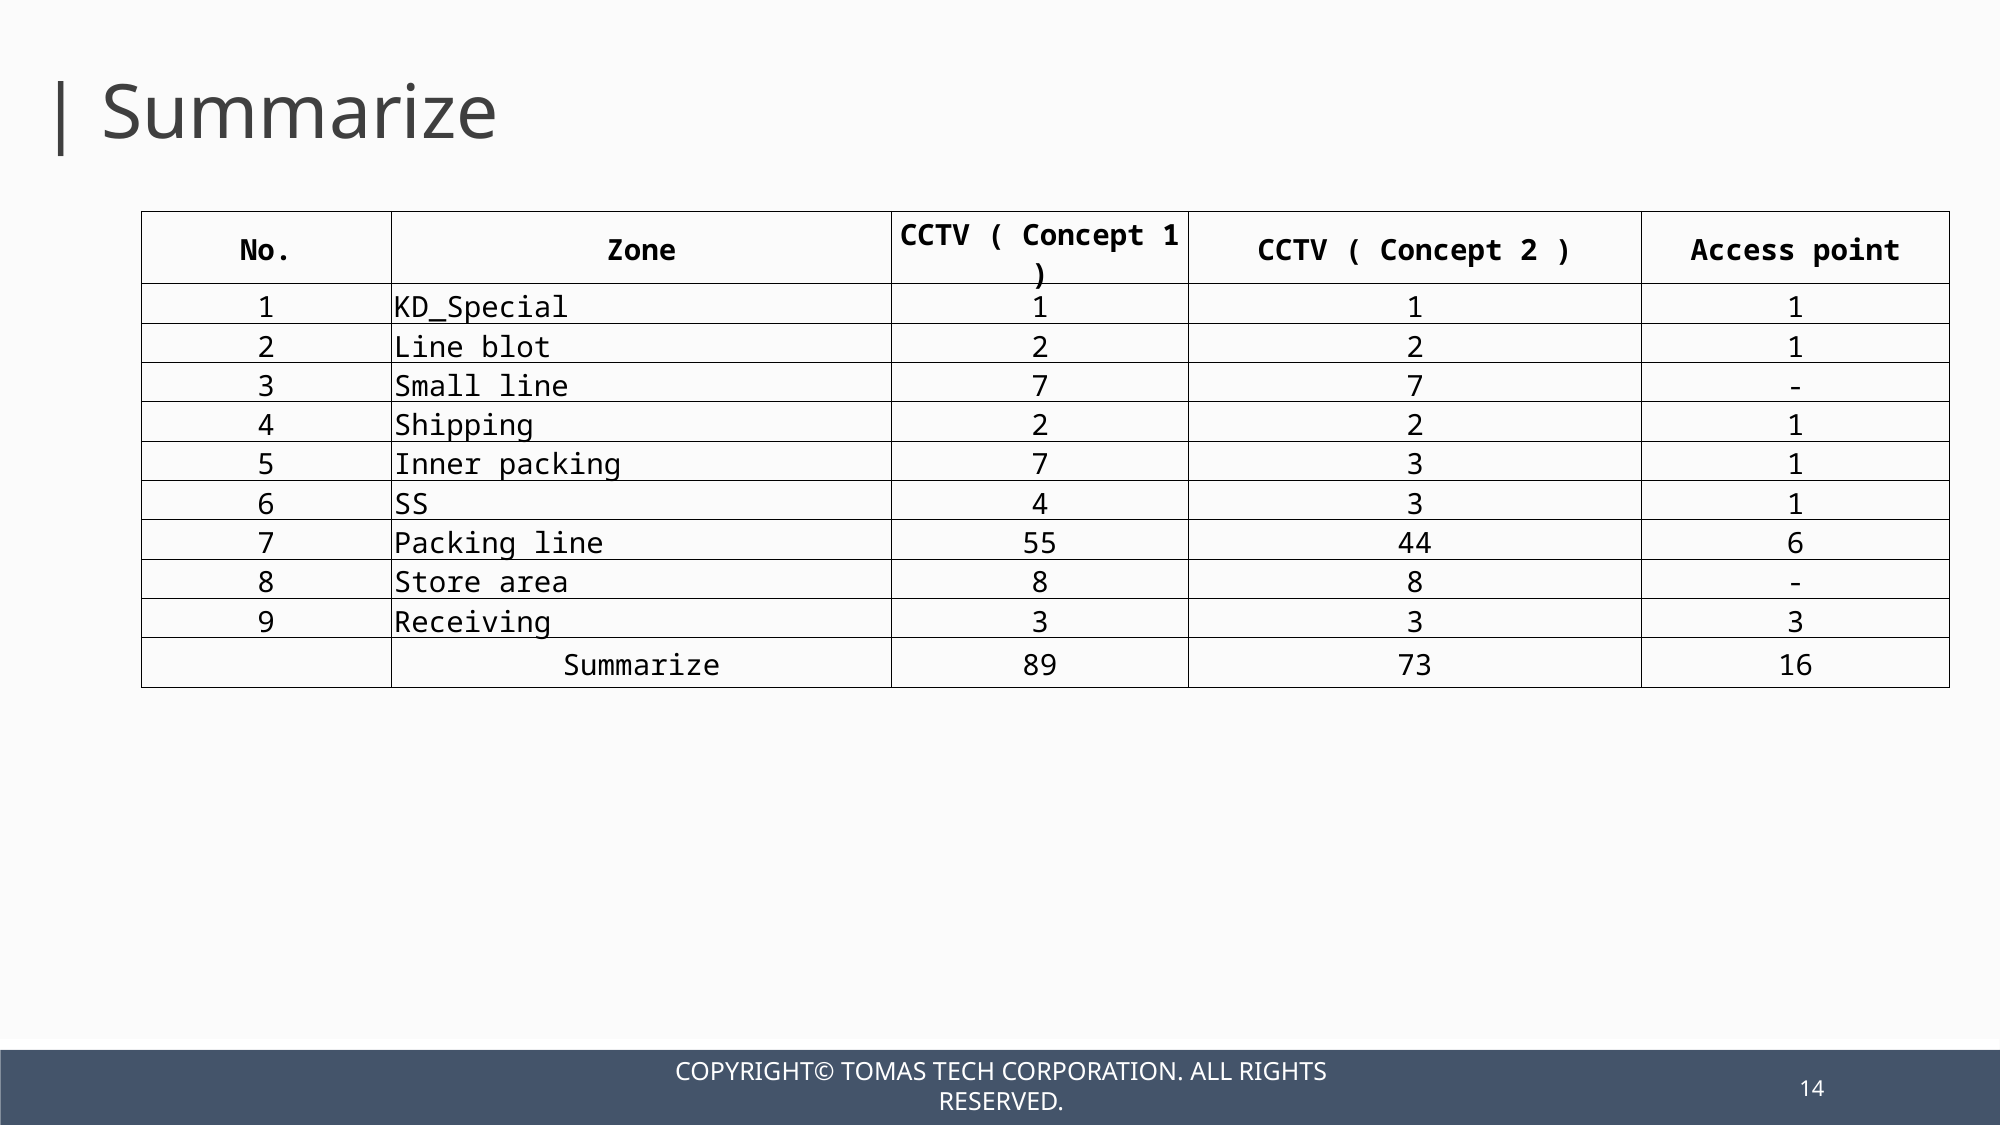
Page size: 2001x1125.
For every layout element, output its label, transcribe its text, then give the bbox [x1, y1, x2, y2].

table_cell 7 [1189, 363, 1641, 401]
table_cell 8 [892, 560, 1188, 598]
table_cell 55 [892, 520, 1188, 559]
table_cell - [1642, 560, 1949, 598]
text_box | Summarize [25, 56, 514, 161]
table_cell 6 [1642, 520, 1949, 559]
table_cell 5 [142, 442, 391, 480]
table_cell - [1642, 363, 1949, 401]
table_cell 16 [1642, 638, 1949, 687]
table_cell [142, 638, 391, 687]
table_cell 1 [1642, 402, 1949, 441]
slide_number 14 [1624, 1059, 1840, 1120]
table_cell 3 [142, 363, 391, 401]
table_cell 1 [1189, 284, 1641, 323]
table_cell Line blot [392, 324, 891, 362]
table_cell KD_Special [392, 284, 891, 323]
table_header CCTV ( Concept 2 ) [1189, 212, 1641, 283]
table_cell 2 [142, 324, 391, 362]
table_cell 8 [1189, 560, 1641, 598]
table_cell 3 [1189, 481, 1641, 519]
table_cell 7 [142, 520, 391, 559]
table_cell 44 [1189, 520, 1641, 559]
table_header Access point [1642, 212, 1949, 283]
table_cell 6 [142, 481, 391, 519]
table_cell 3 [1189, 599, 1641, 637]
table_cell 1 [1642, 284, 1949, 323]
table_cell 4 [142, 402, 391, 441]
table_cell 1 [1642, 442, 1949, 480]
table_cell 89 [892, 638, 1188, 687]
table_header CCTV ( Concept 1 ) [892, 212, 1188, 283]
table_cell Inner packing [392, 442, 891, 480]
table_cell 2 [1189, 324, 1641, 362]
footer Copyright© TOMAS TECH CORPORATION. All rights reserved. [606, 1055, 1398, 1116]
table_cell 2 [892, 324, 1188, 362]
table_header Zone [392, 212, 891, 283]
table_cell SS [392, 481, 891, 519]
table_cell 73 [1189, 638, 1641, 687]
table_cell 7 [892, 363, 1188, 401]
table_cell 2 [1189, 402, 1641, 441]
table_cell Shipping [392, 402, 891, 441]
table_cell 1 [1642, 324, 1949, 362]
table_cell 4 [892, 481, 1188, 519]
table_cell Store area [392, 560, 891, 598]
table_cell 7 [892, 442, 1188, 480]
table_header No. [142, 212, 391, 283]
table_cell Small line [392, 363, 891, 401]
table_cell 1 [892, 284, 1188, 323]
table_cell Summarize [392, 638, 891, 687]
table_cell 3 [892, 599, 1188, 637]
table_cell 8 [142, 560, 391, 598]
table_cell 9 [142, 599, 391, 637]
table_cell 3 [1189, 442, 1641, 480]
table_cell Packing line [392, 520, 891, 559]
table_cell 1 [1642, 481, 1949, 519]
table_cell 1 [142, 284, 391, 323]
table_cell Receiving [392, 599, 891, 637]
table_cell 2 [892, 402, 1188, 441]
table_cell 3 [1642, 599, 1949, 637]
